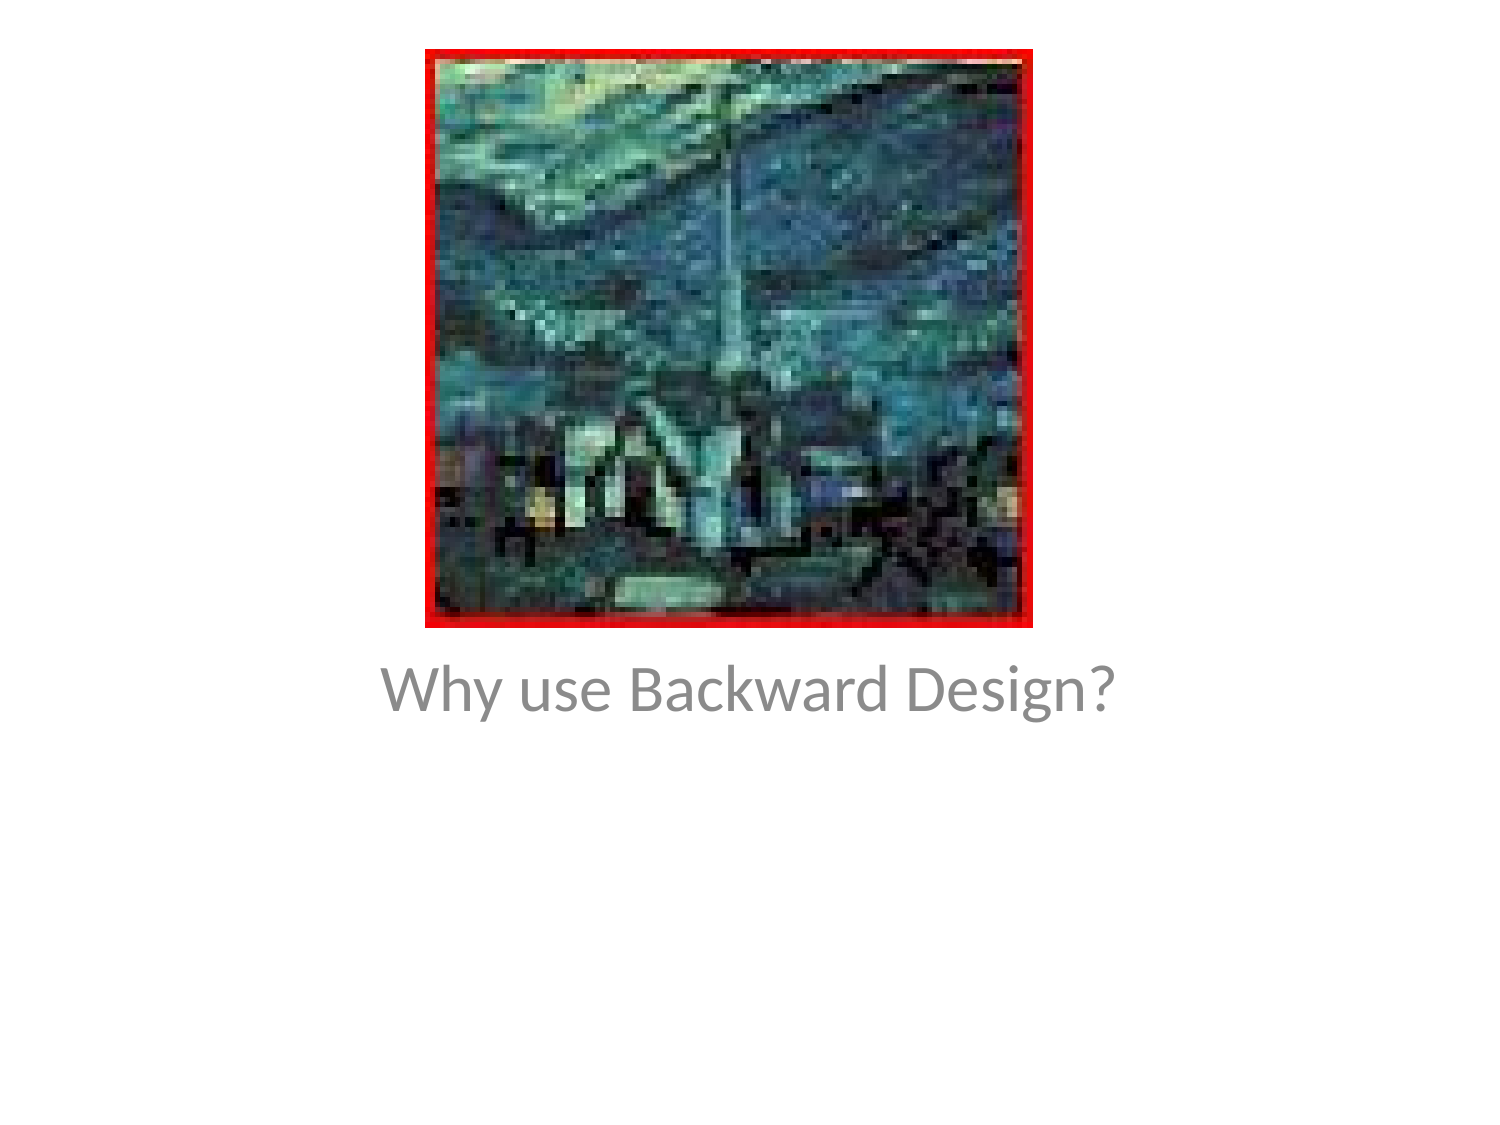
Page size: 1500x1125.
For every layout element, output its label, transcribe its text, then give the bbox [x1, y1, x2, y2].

subtitle Why use Backward Design? [225, 637, 1275, 925]
picture [424, 49, 1033, 628]
